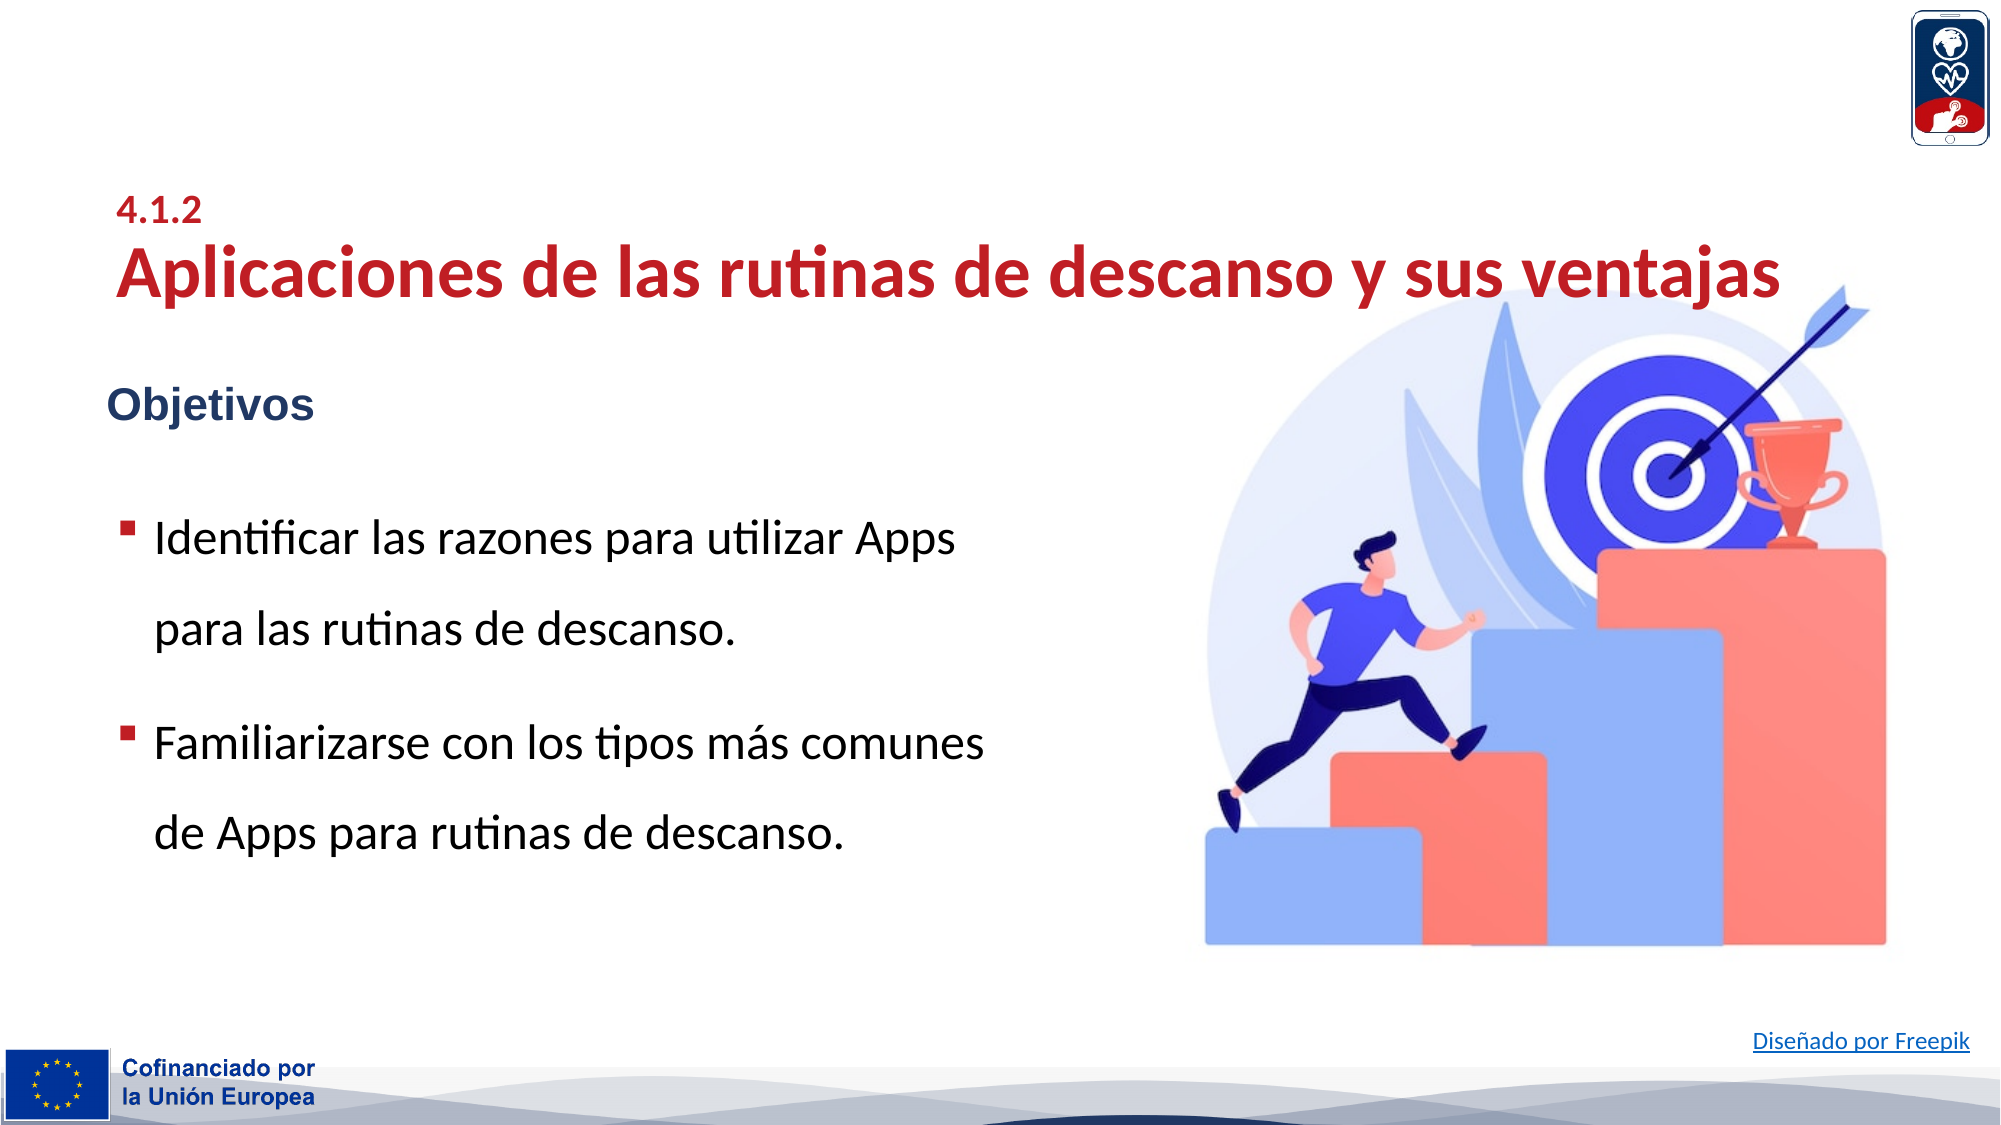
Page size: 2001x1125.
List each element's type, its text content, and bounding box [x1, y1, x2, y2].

list Identificar las razones para utilizar Apps para las rutinas de descanso. Familiarizarse con los tipos más comunes de Apps para rutinas de descanso. [101, 467, 1027, 1125]
title 4.1.2 Aplicaciones de las rutinas de descanso y sus ventajas [101, 177, 1093, 324]
picture [1093, 177, 1999, 1054]
picture [1911, 10, 1990, 146]
list Objetivos [91, 354, 938, 437]
picture [0, 1044, 101, 1125]
text_box Diseñado por Freepik [984, 1016, 1985, 1062]
picture [1027, 1067, 2001, 1125]
